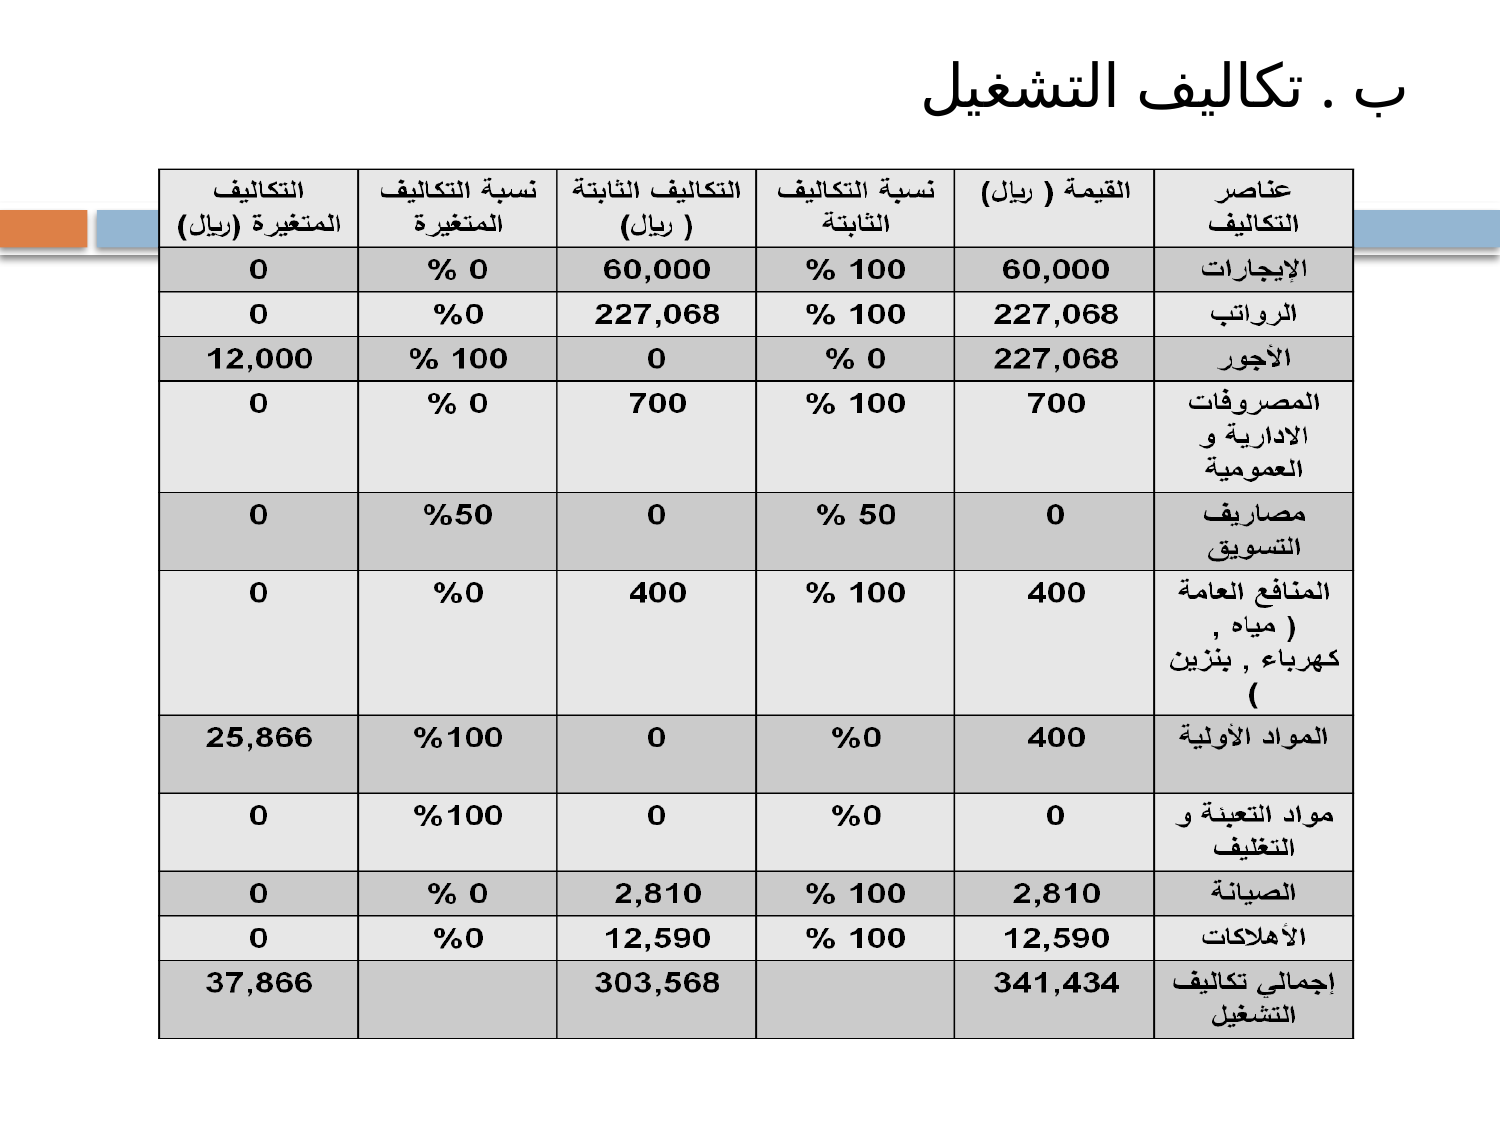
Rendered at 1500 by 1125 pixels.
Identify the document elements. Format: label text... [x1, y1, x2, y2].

list ب . تكاليف التشغيل [86, 40, 1425, 291]
picture [146, 160, 1364, 1048]
